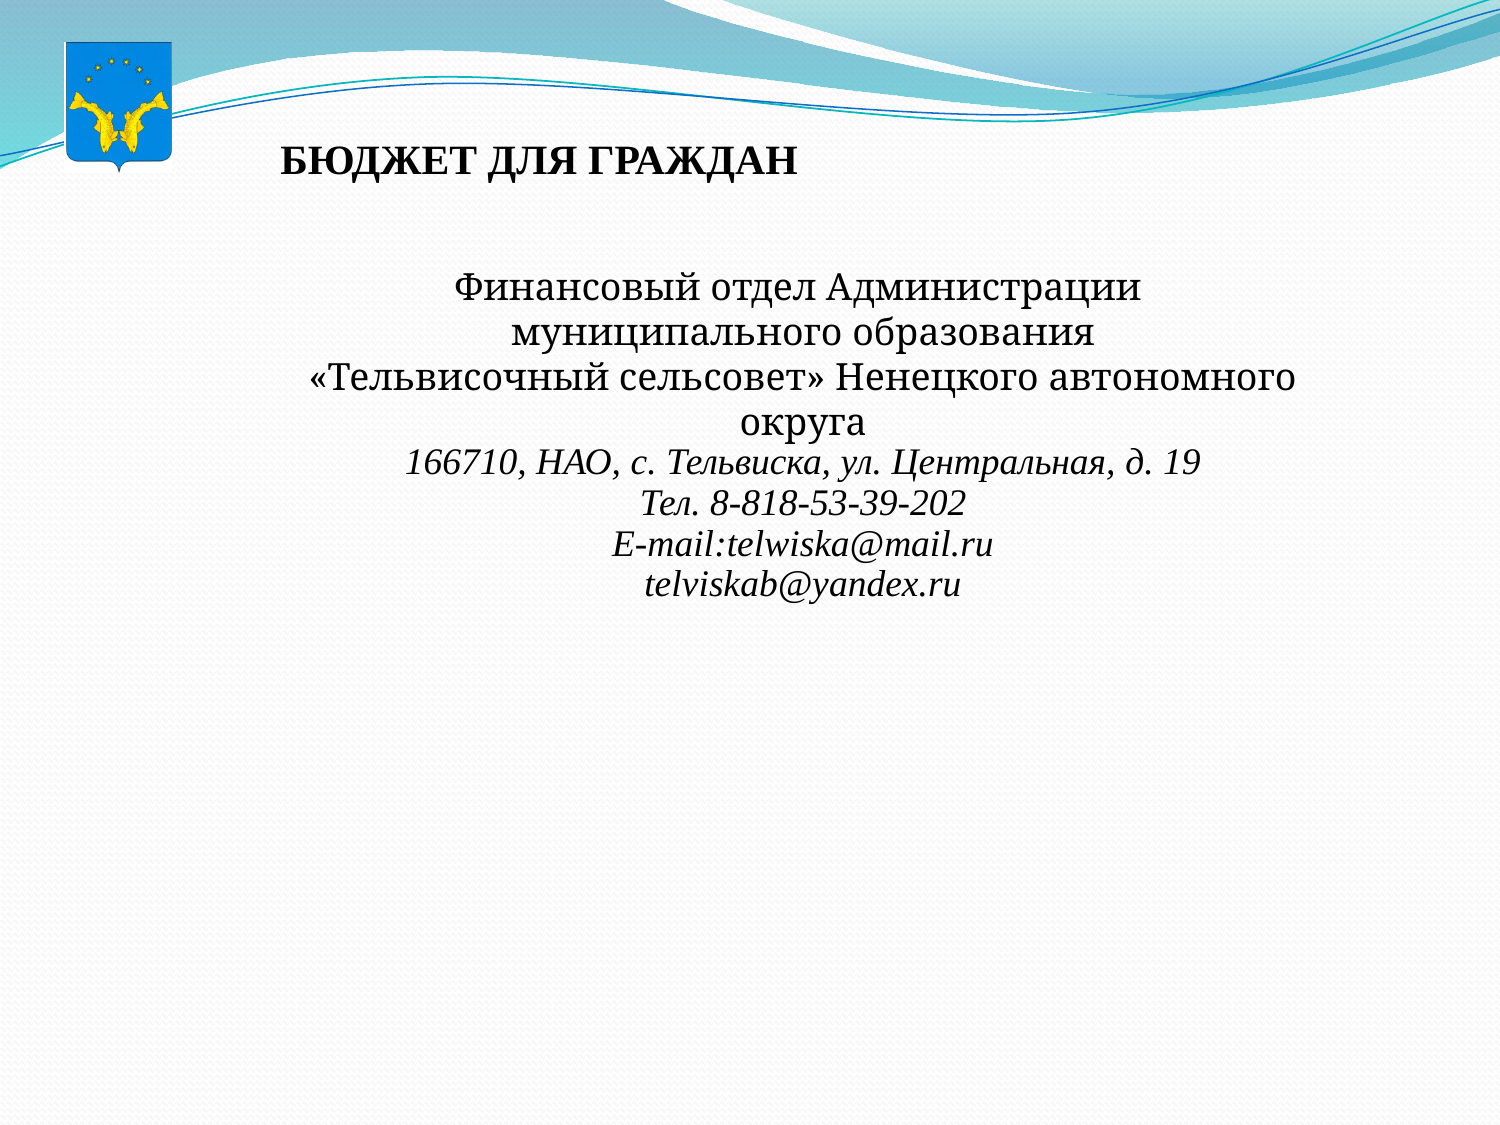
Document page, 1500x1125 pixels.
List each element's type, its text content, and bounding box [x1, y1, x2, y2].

text_box БЮДЖЕТ ДЛЯ ГРАЖДАН [265, 125, 928, 191]
picture [64, 42, 172, 173]
text_box Финансовый отдел Администрации муниципального образования «Тельвисочный сельсовет» Ненецкого автономного округа 166710, НАО, с. Тельвиска, ул. Центральная, д. 19 Тел. 8-818-53-39-202 E-mail:telwiska@mail.ru telviskab@yandex.ru [230, 255, 1376, 612]
